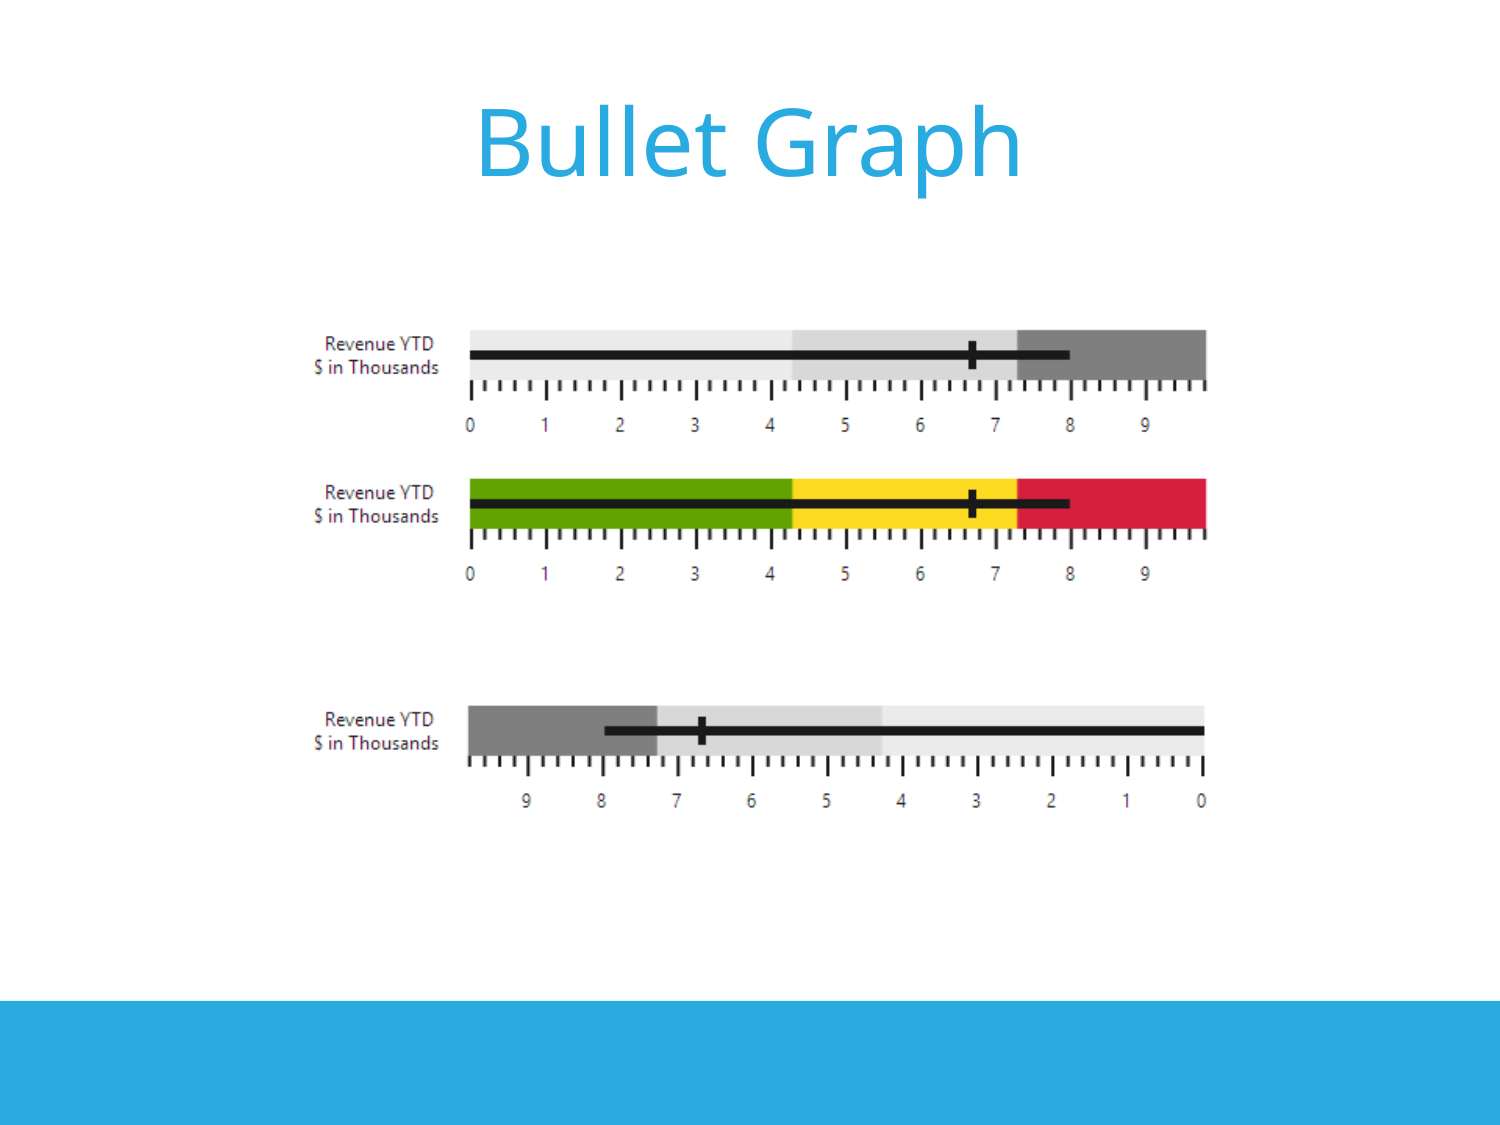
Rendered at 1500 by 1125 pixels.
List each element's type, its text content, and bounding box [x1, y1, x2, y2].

text_box [0, 999, 1500, 1125]
title Bullet Graph [75, 45, 1425, 233]
picture [288, 299, 1226, 837]
